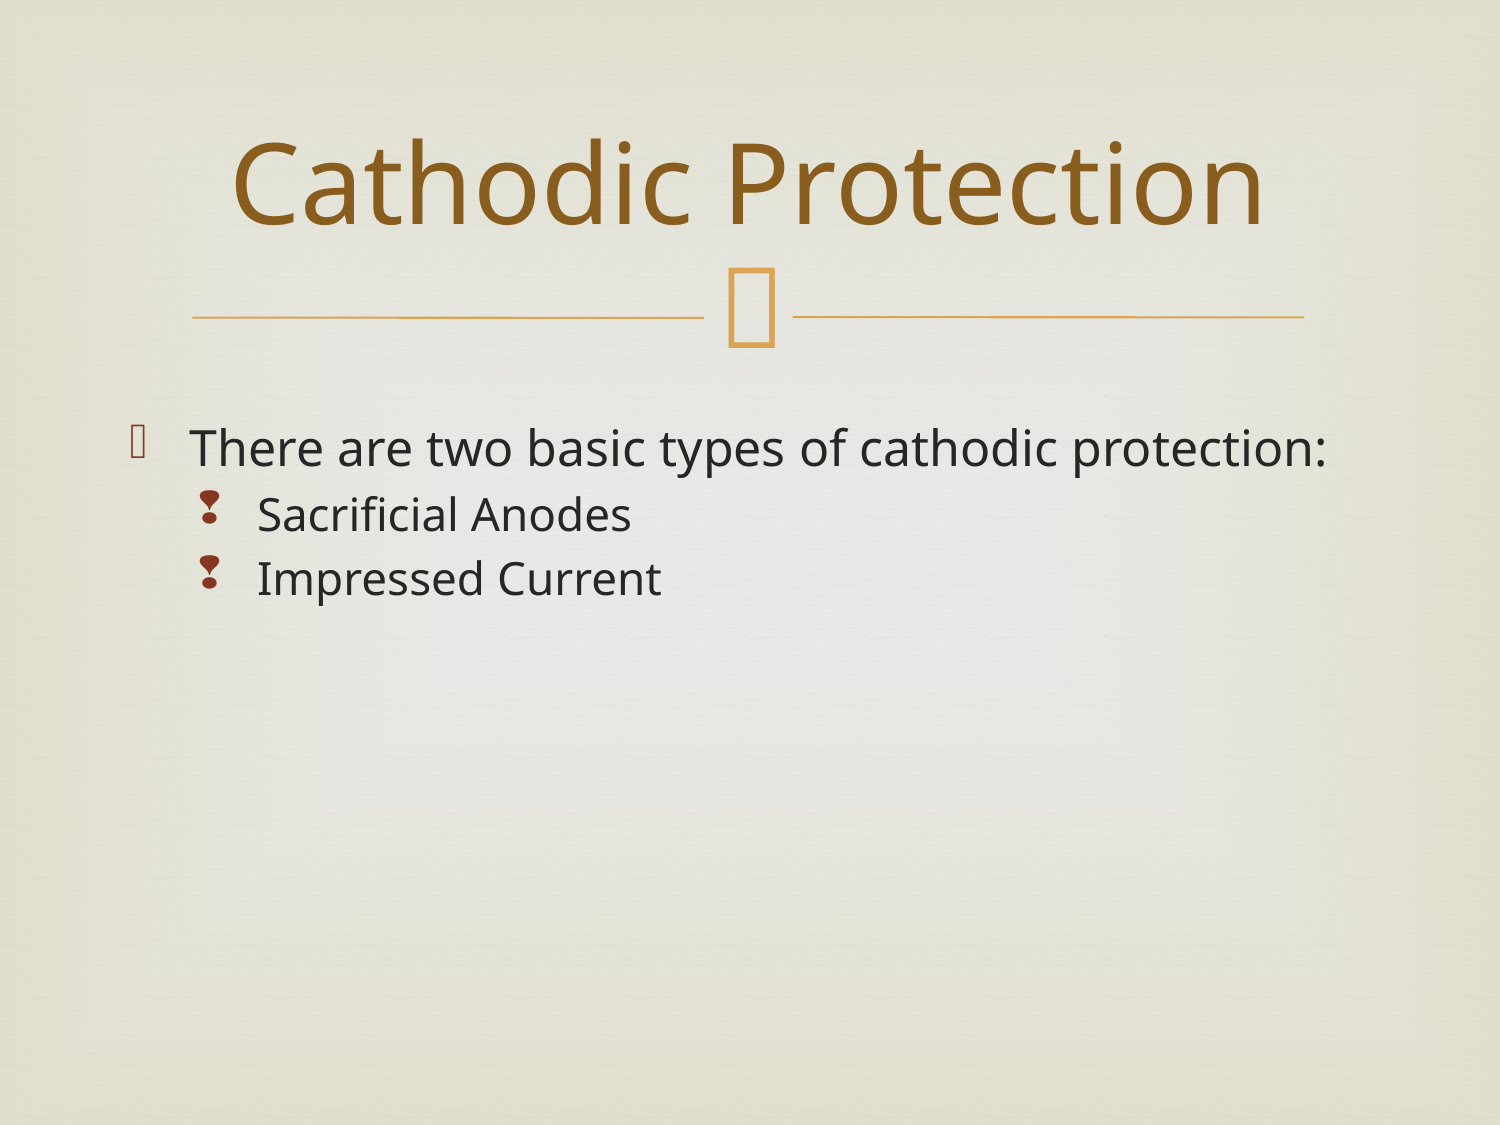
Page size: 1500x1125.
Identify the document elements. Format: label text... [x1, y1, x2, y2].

list There are two basic types of cathodic protection: Sacrificial Anodes Impressed Current [114, 408, 1386, 1005]
title Cathodic Protection [112, 93, 1386, 267]
